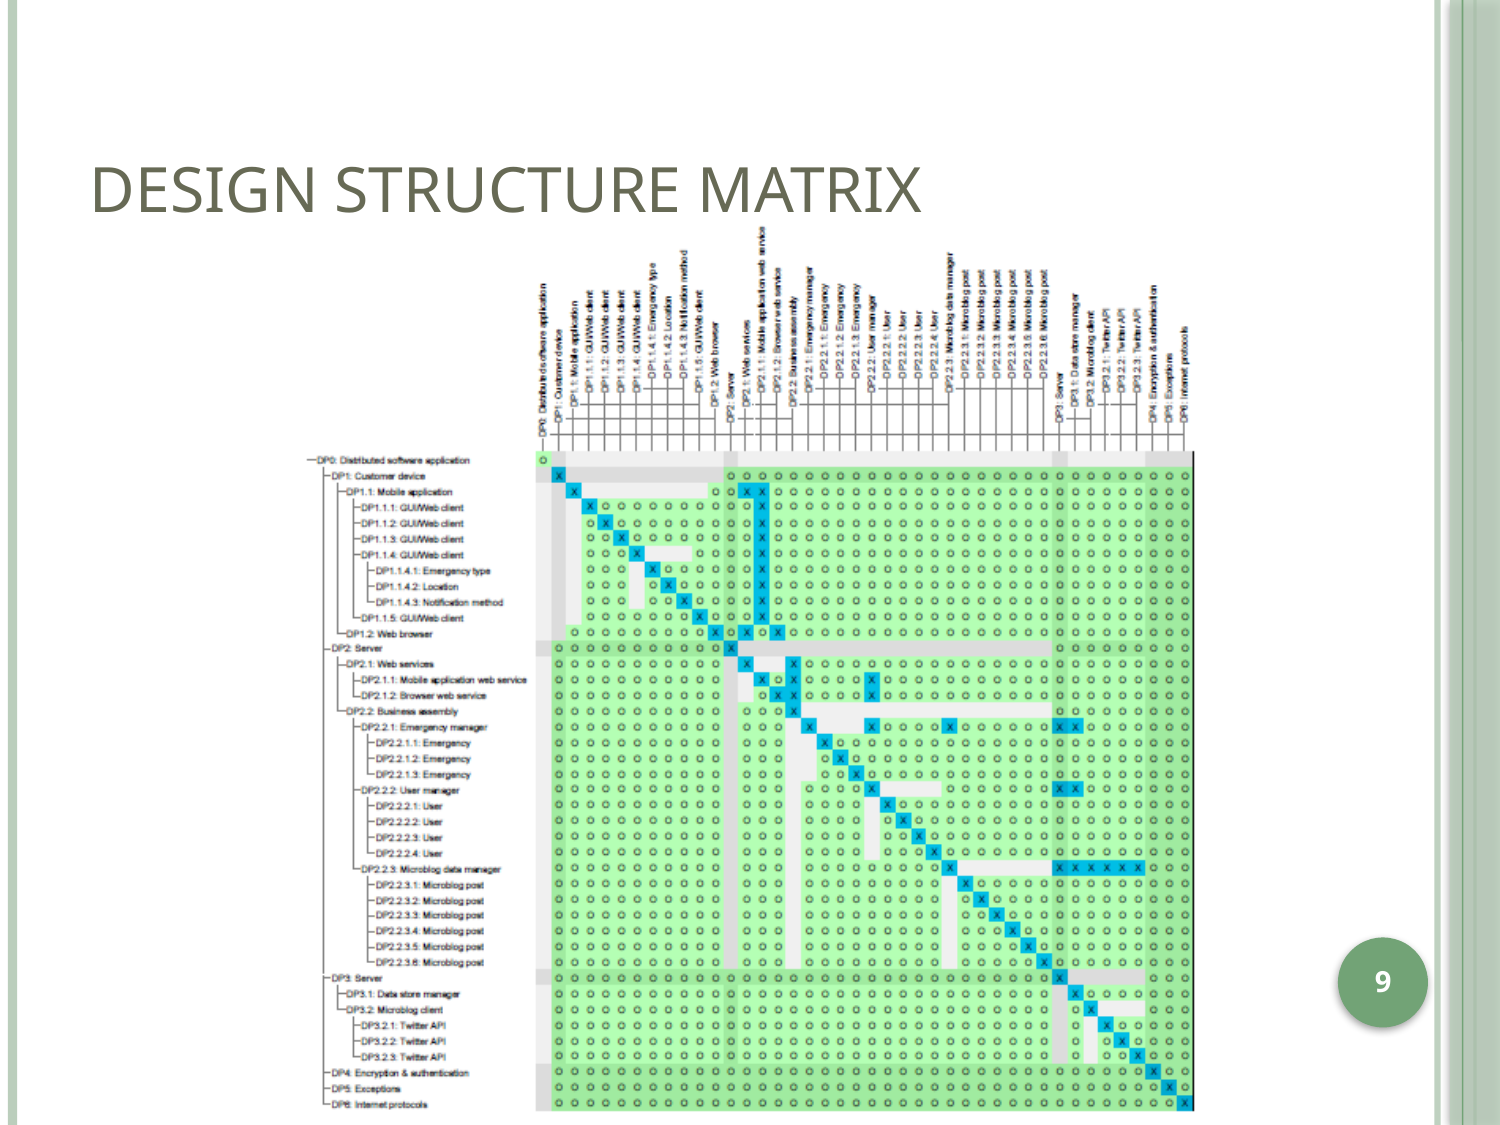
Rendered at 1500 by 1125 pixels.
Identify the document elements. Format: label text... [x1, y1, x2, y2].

slide_number 9 [1333, 940, 1434, 1027]
picture [304, 224, 1196, 1113]
title Design Structure Matrix [75, 45, 1300, 233]
